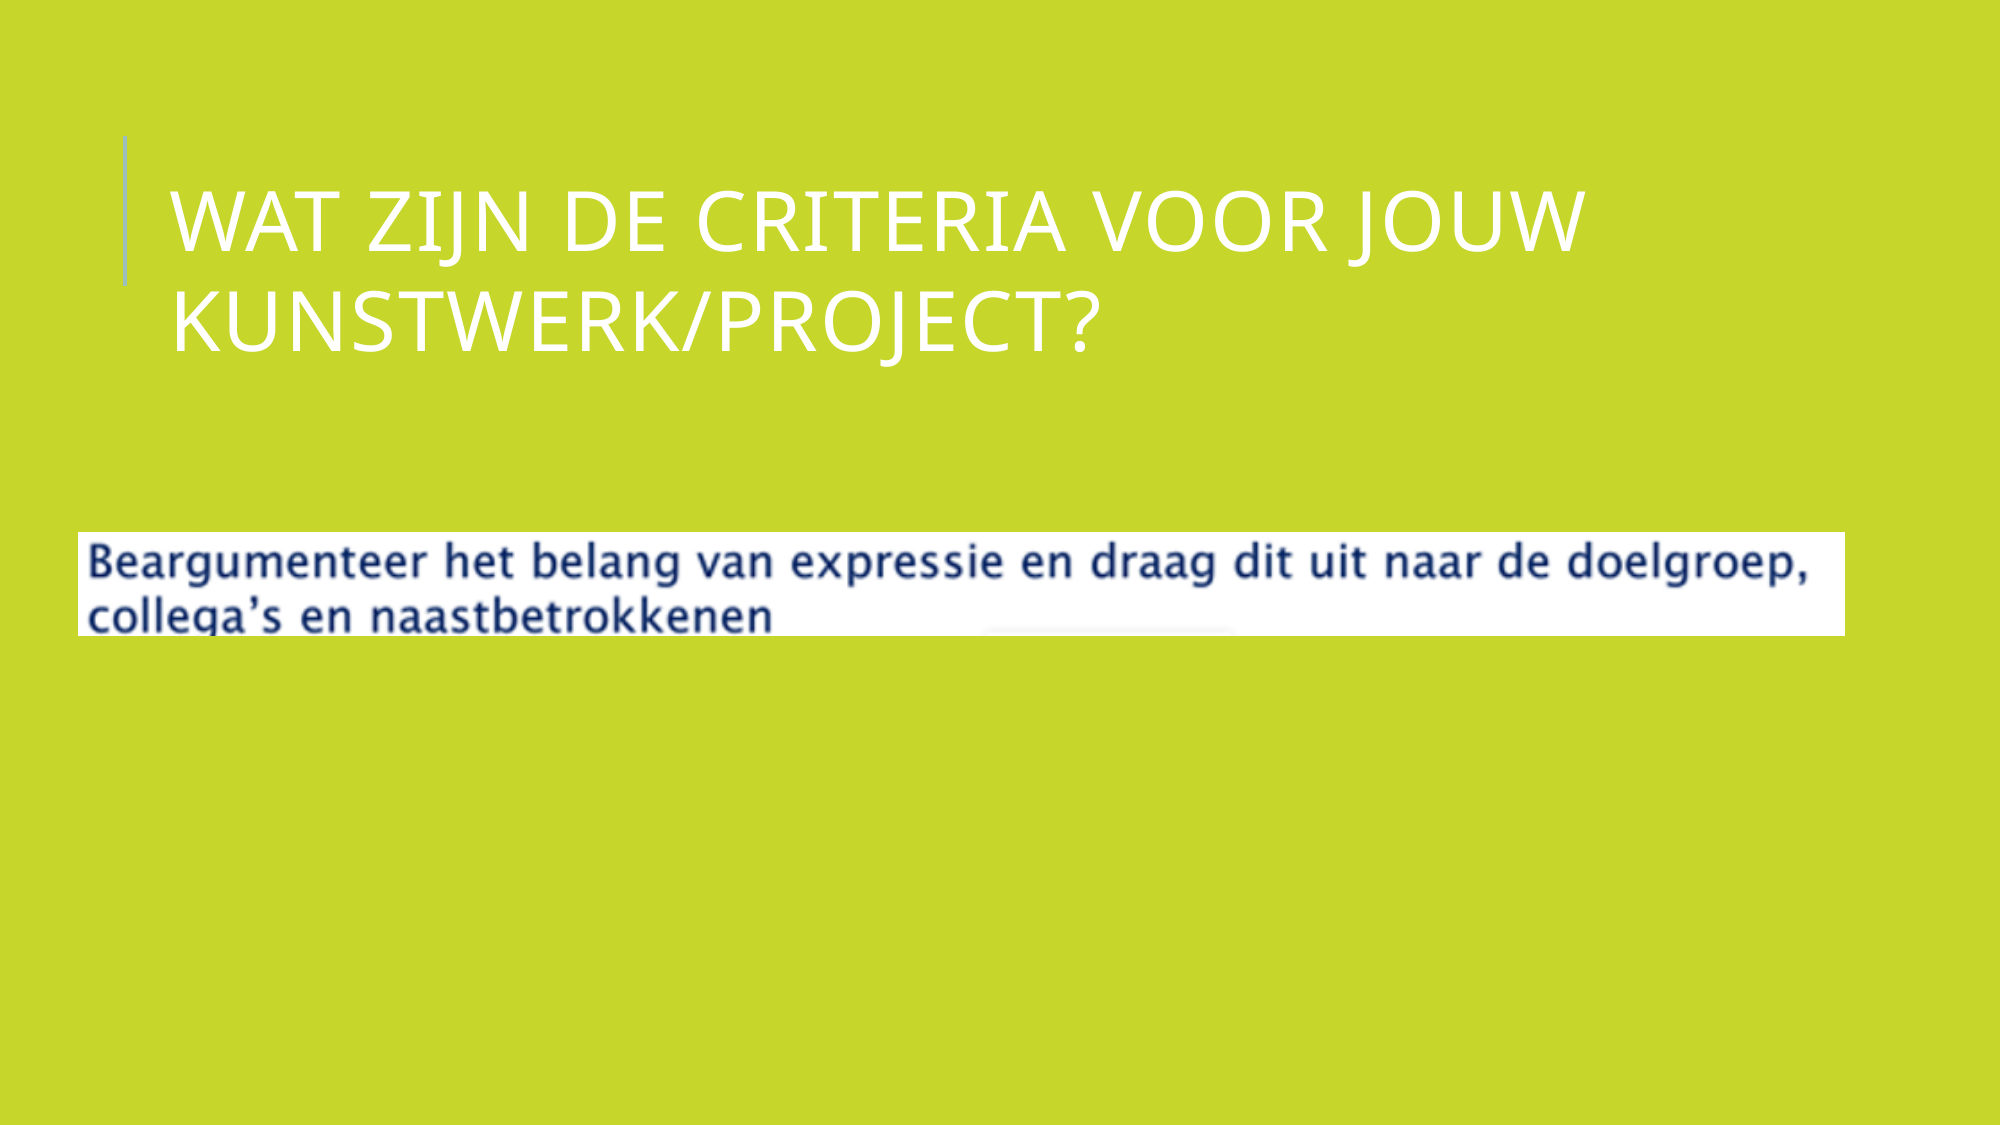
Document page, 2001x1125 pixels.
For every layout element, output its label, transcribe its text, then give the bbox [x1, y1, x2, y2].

picture [77, 531, 1846, 637]
text_box Wat zijn de criteria voor jouw kunstwerk/project? [154, 160, 1922, 376]
